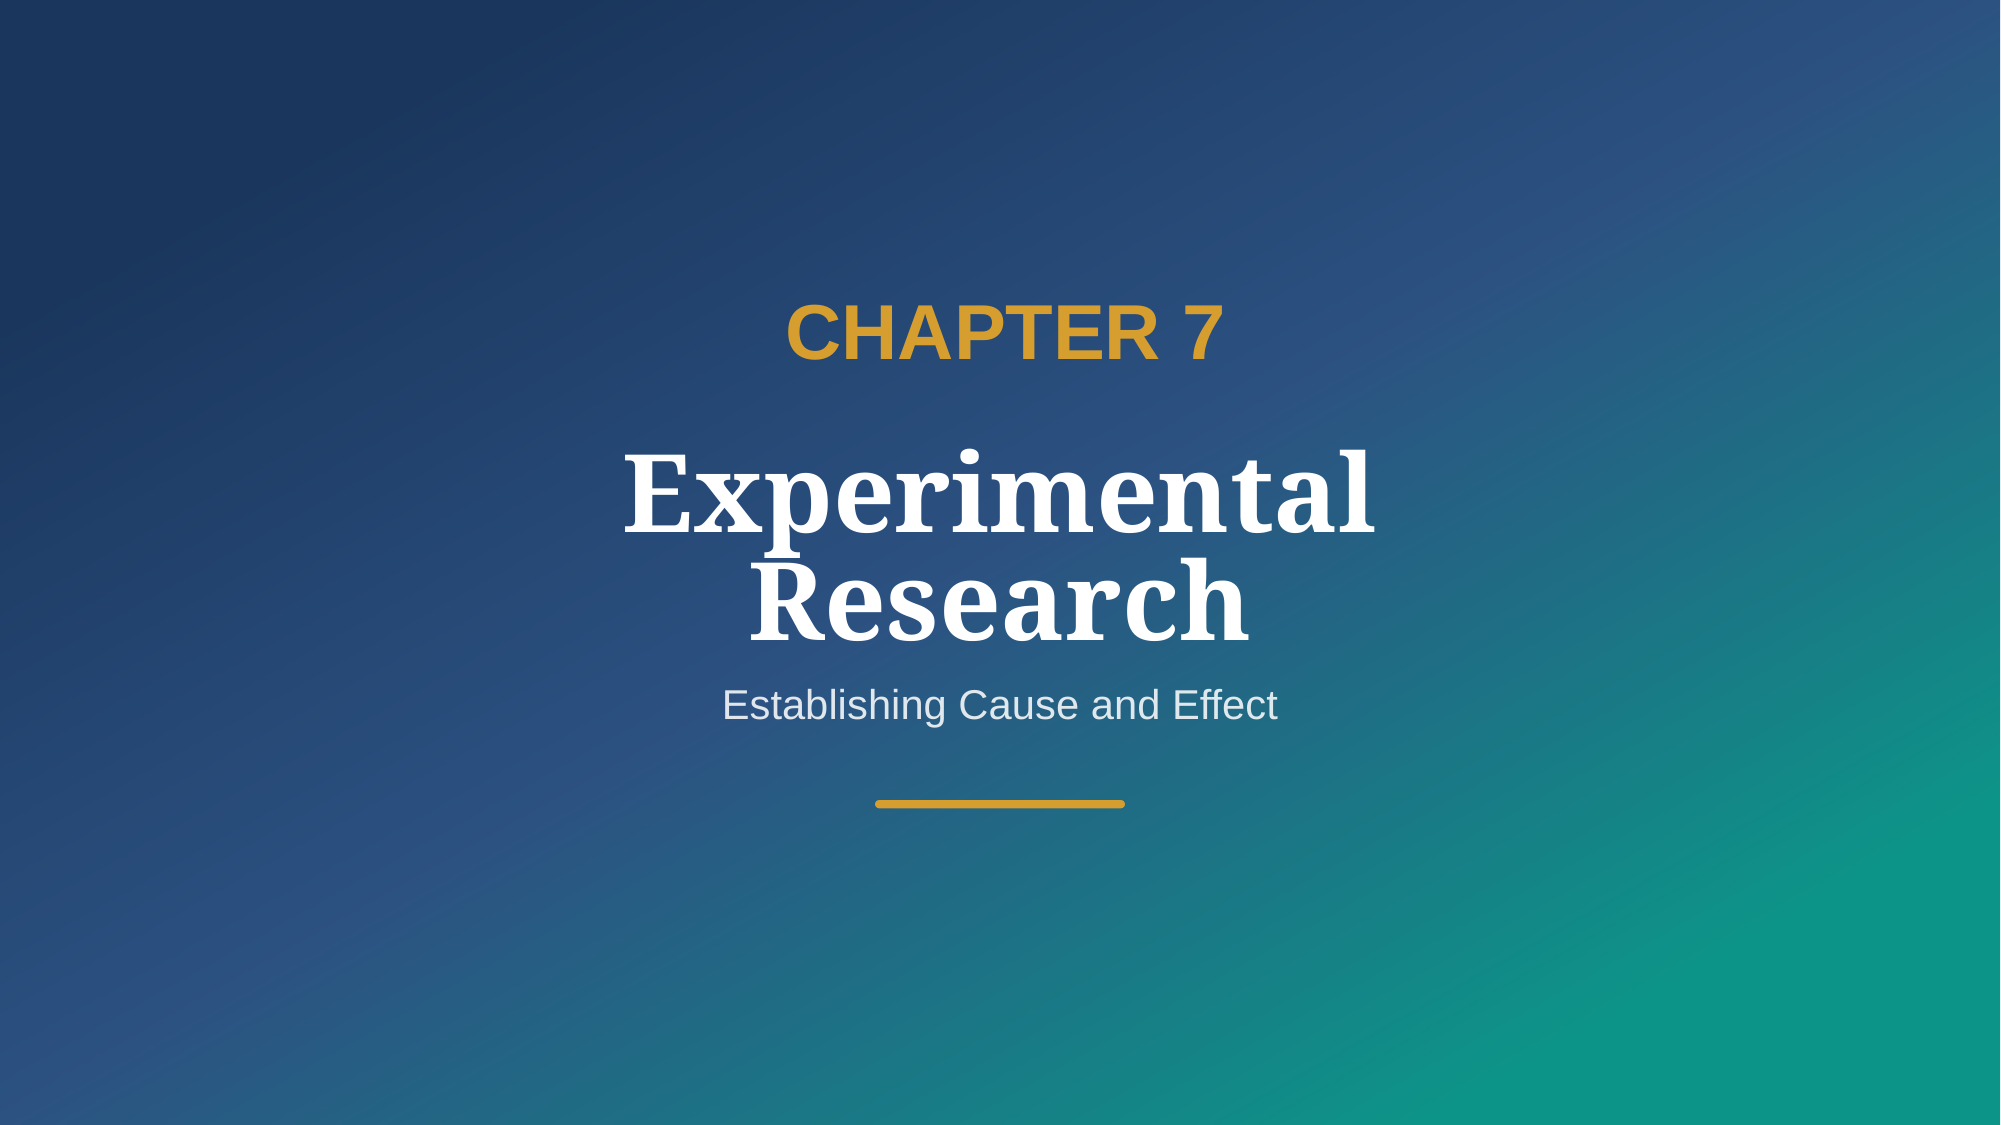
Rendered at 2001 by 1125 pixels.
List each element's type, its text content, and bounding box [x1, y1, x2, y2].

picture [0, 0, 2001, 1125]
text_box CHAPTER 7 [601, 316, 1410, 375]
text_box Establishing Cause and Effect [716, 669, 1283, 728]
text_box [875, 800, 1126, 809]
text_box Experimental Research [447, 445, 1553, 554]
